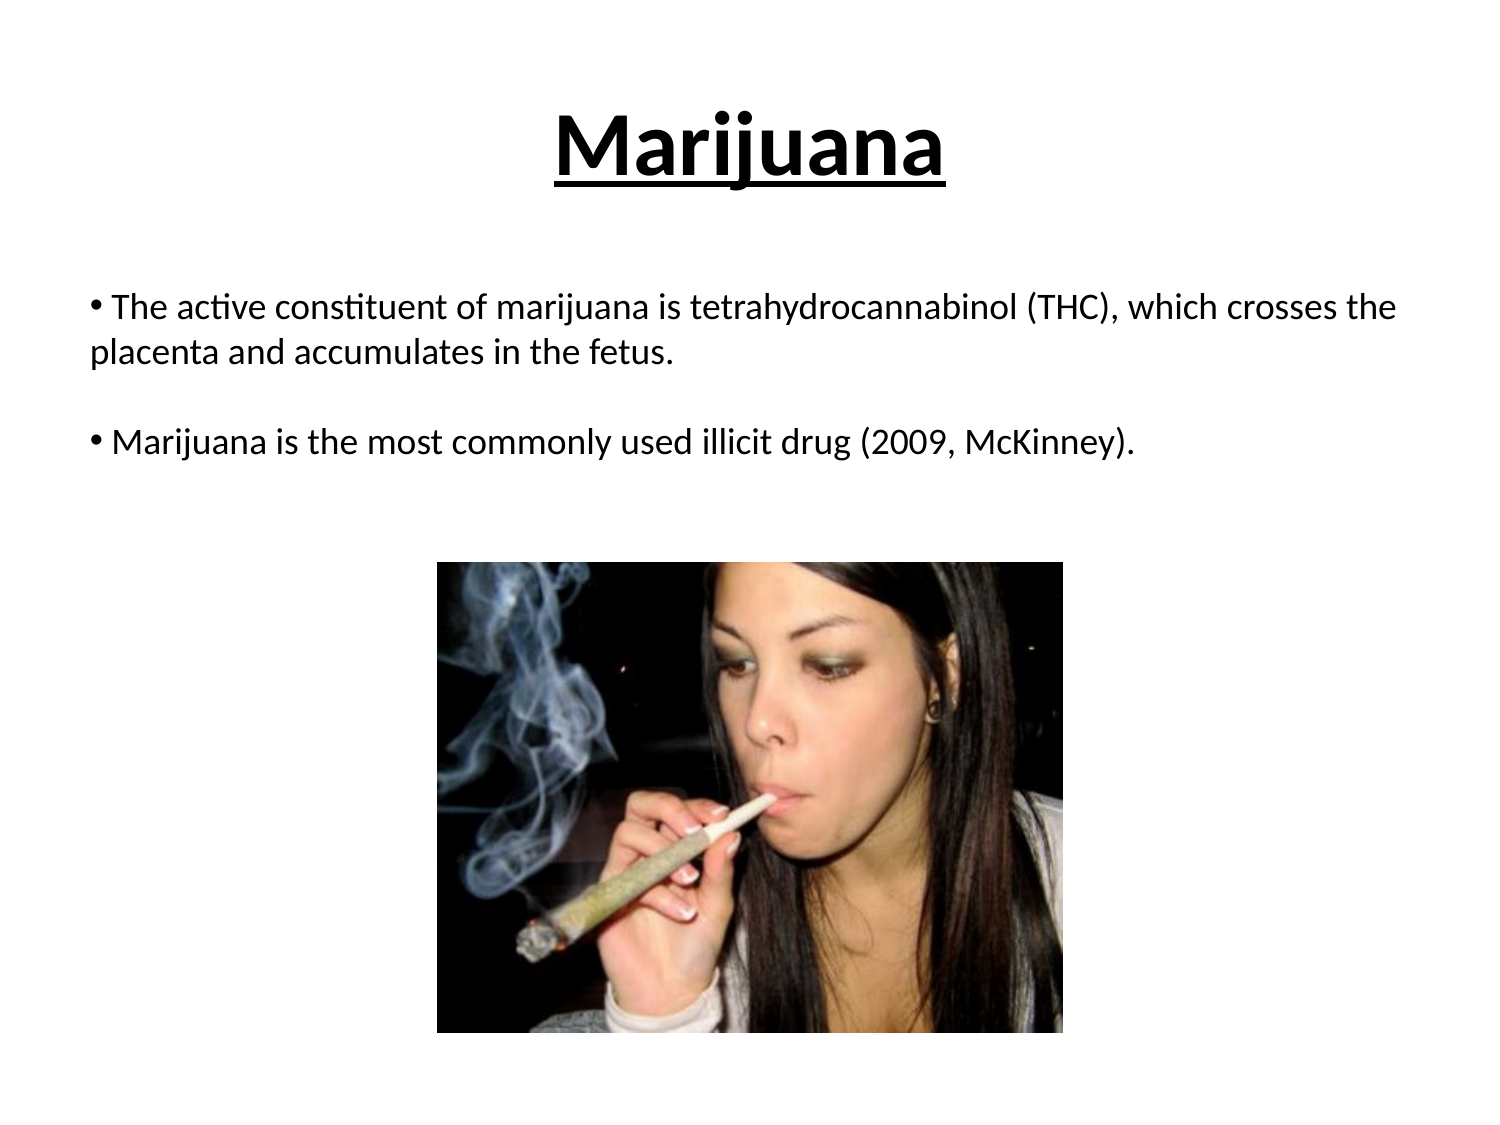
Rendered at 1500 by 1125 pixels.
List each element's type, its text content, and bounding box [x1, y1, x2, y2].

text_box The active constituent of marijuana is tetrahydrocannabinol (THC), which crosses the placenta and accumulates in the fetus. Marijuana is the most commonly used illicit drug (2009, McKinney). [75, 274, 1450, 560]
title Marijuana [75, 45, 1425, 233]
picture [437, 562, 1063, 1033]
